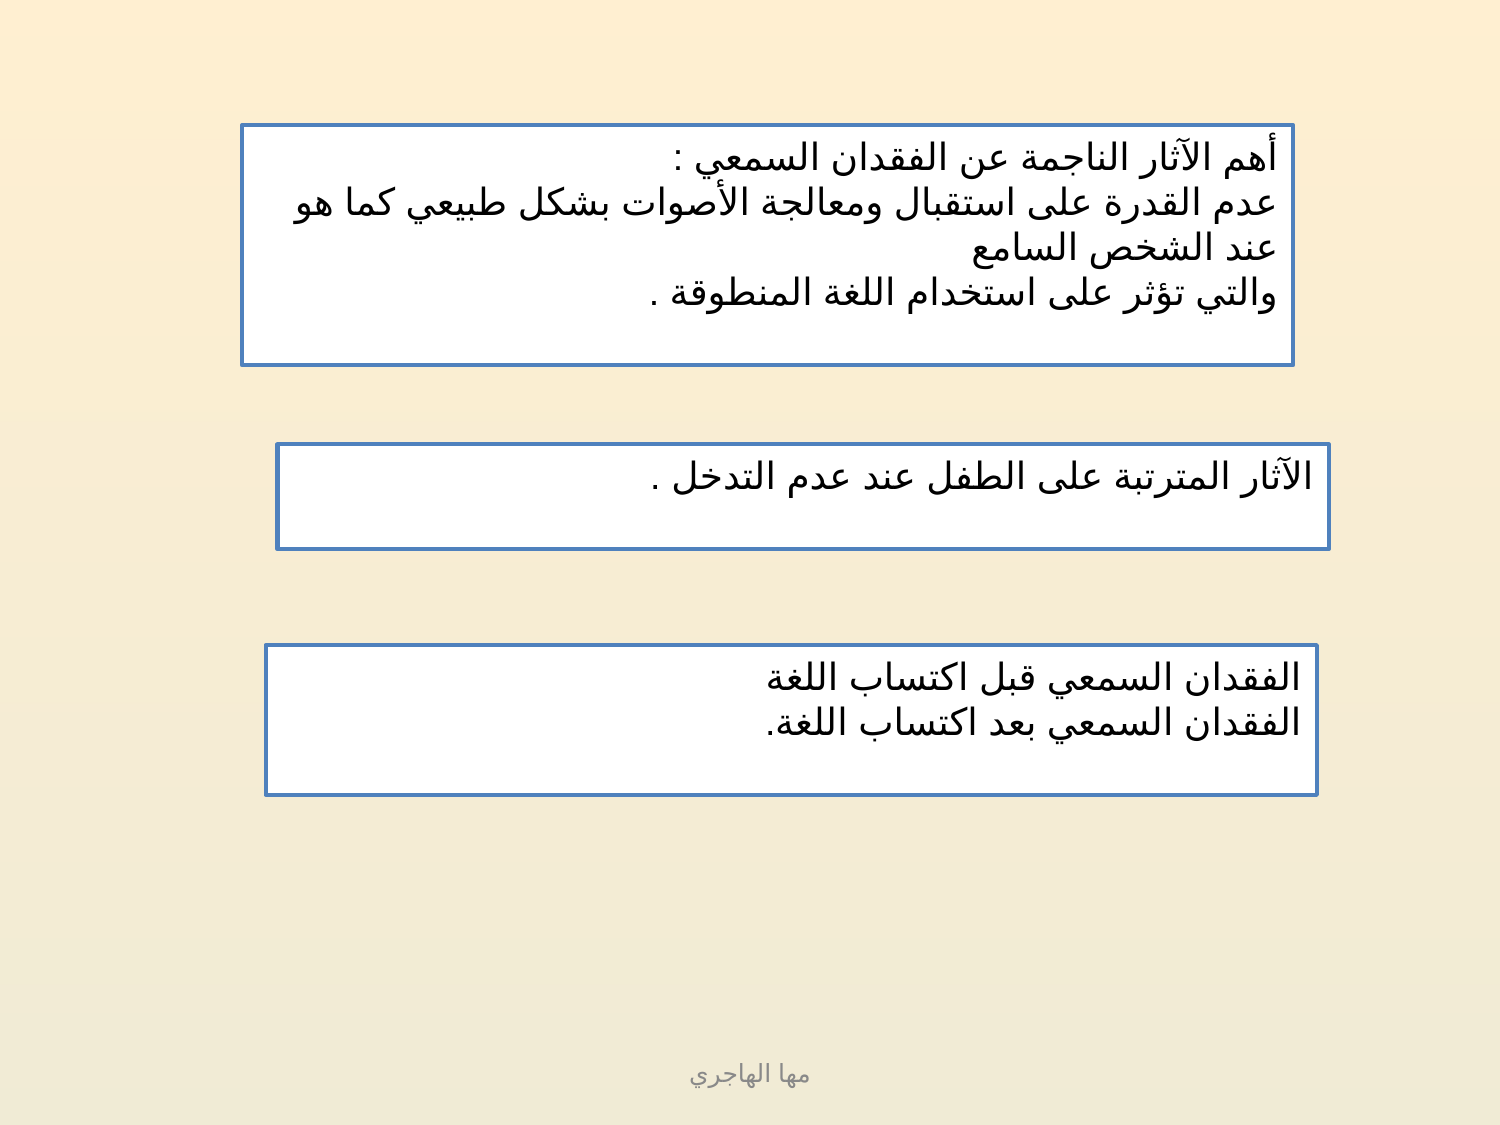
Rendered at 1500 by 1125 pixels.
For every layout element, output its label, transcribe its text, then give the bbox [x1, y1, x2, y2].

footer مها الهاجري [512, 1042, 988, 1103]
text_box أهم الآثار الناجمة عن الفقدان السمعي : عدم القدرة على استقبال ومعالجة الأصوات بشكل طبيعي كما هو عند الشخص السامع والتي تؤثر على استخدام اللغة المنطوقة . [240, 123, 1295, 367]
text_box الفقدان السمعي قبل اكتساب اللغة الفقدان السمعي بعد اكتساب اللغة. [264, 643, 1319, 797]
text_box الآثار المترتبة على الطفل عند عدم التدخل . [275, 442, 1331, 551]
